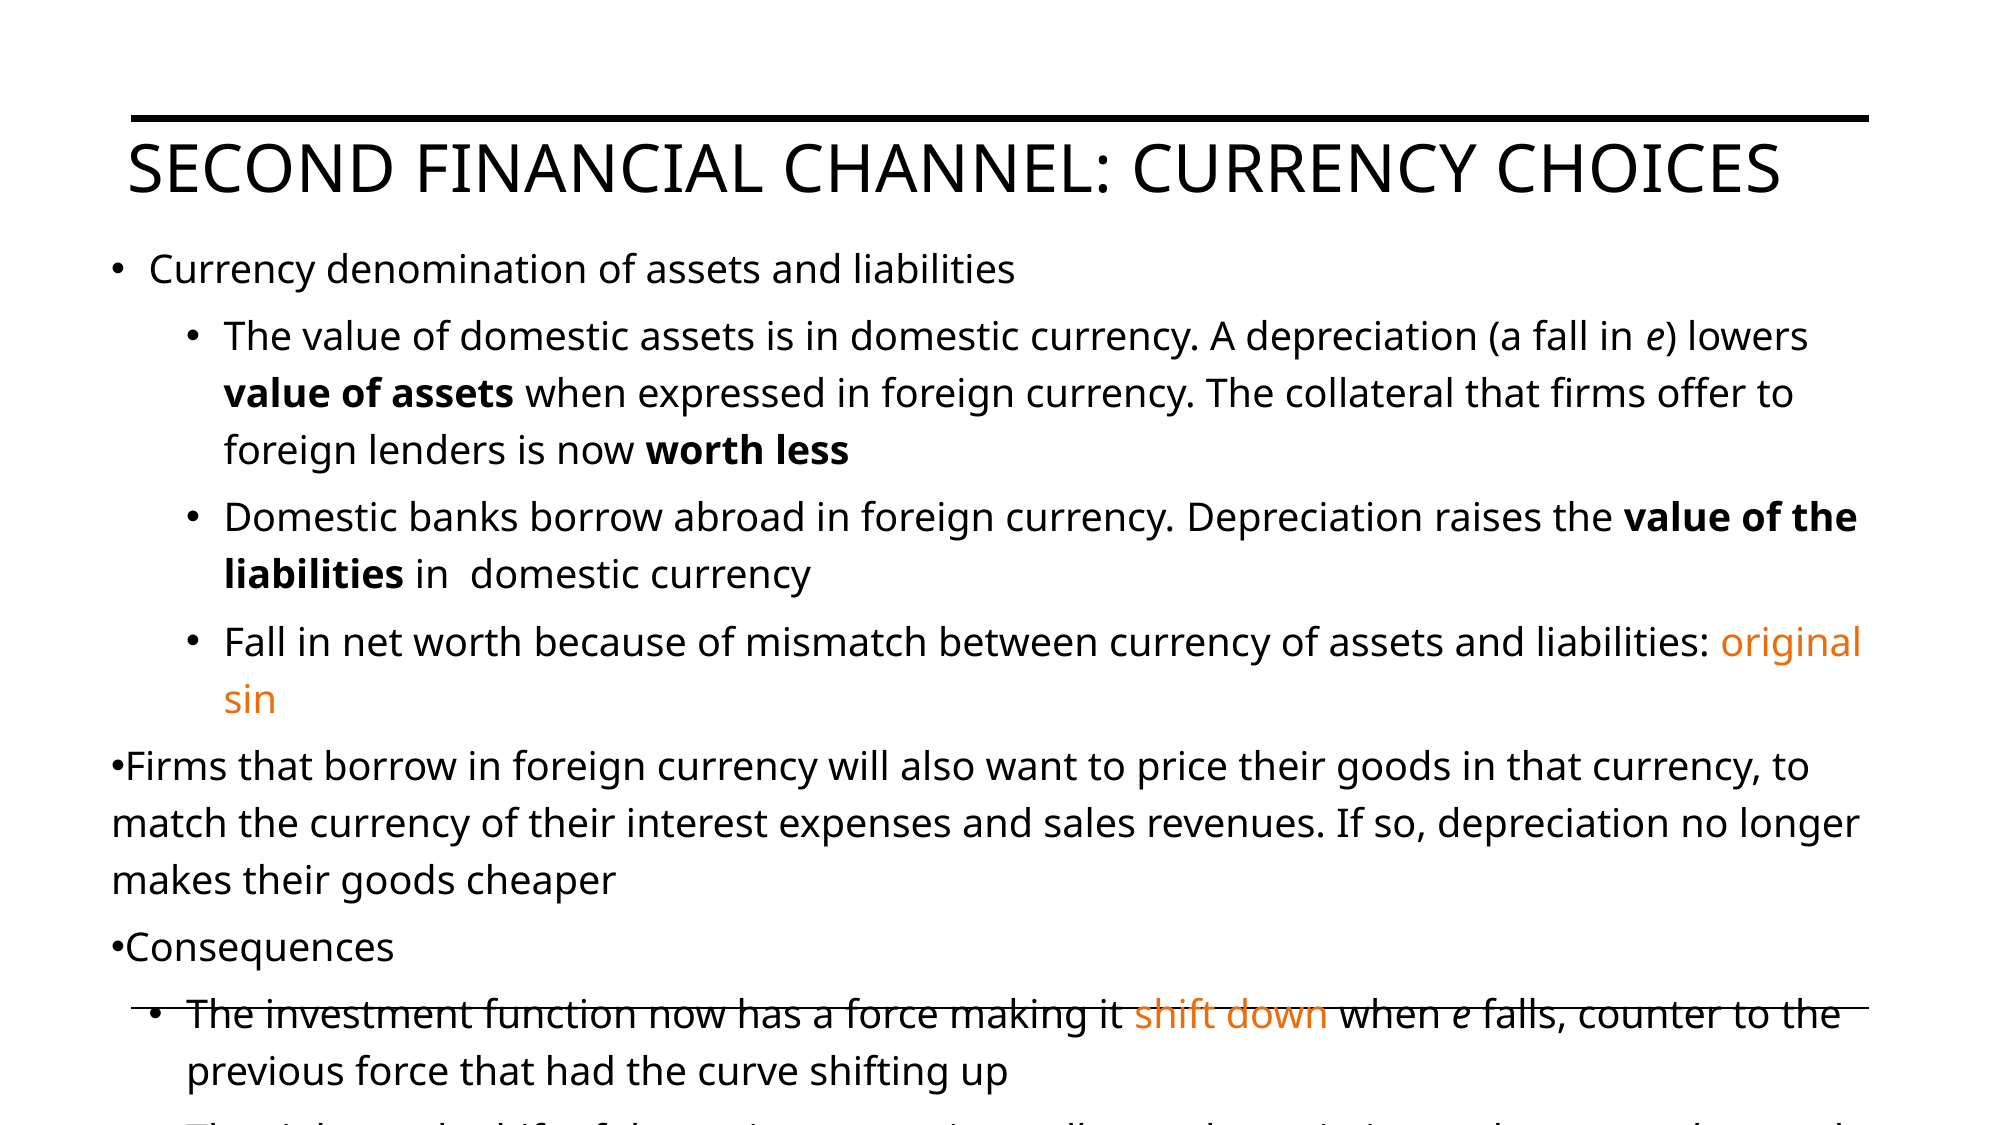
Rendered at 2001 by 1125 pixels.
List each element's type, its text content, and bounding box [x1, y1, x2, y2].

list Currency denomination of assets and liabilities The value of domestic assets is in domestic currency. A depreciation (a fall in e) lowers value of assets when expressed in foreign currency. The collateral that firms offer to foreign lenders is now worth less Domestic banks borrow abroad in foreign currency. Depreciation raises the value of the liabilities in domestic currency Fall in net worth because of mismatch between currency of assets and liabilities: original sin Firms that borrow in foreign currency will also want to price their goods in that currency, to match the currency of their interest expenses and sales revenues. If so, depreciation no longer makes their goods cheaper Consequences The investment function now has a force making it shift down when e falls, counter to the previous force that had the curve shifting up The rightwards shift of the savings curve is smaller, as depreciation no longer pushes trade up as much [96, 226, 1904, 1054]
title Second financial channel: currency choices [112, 118, 1866, 226]
